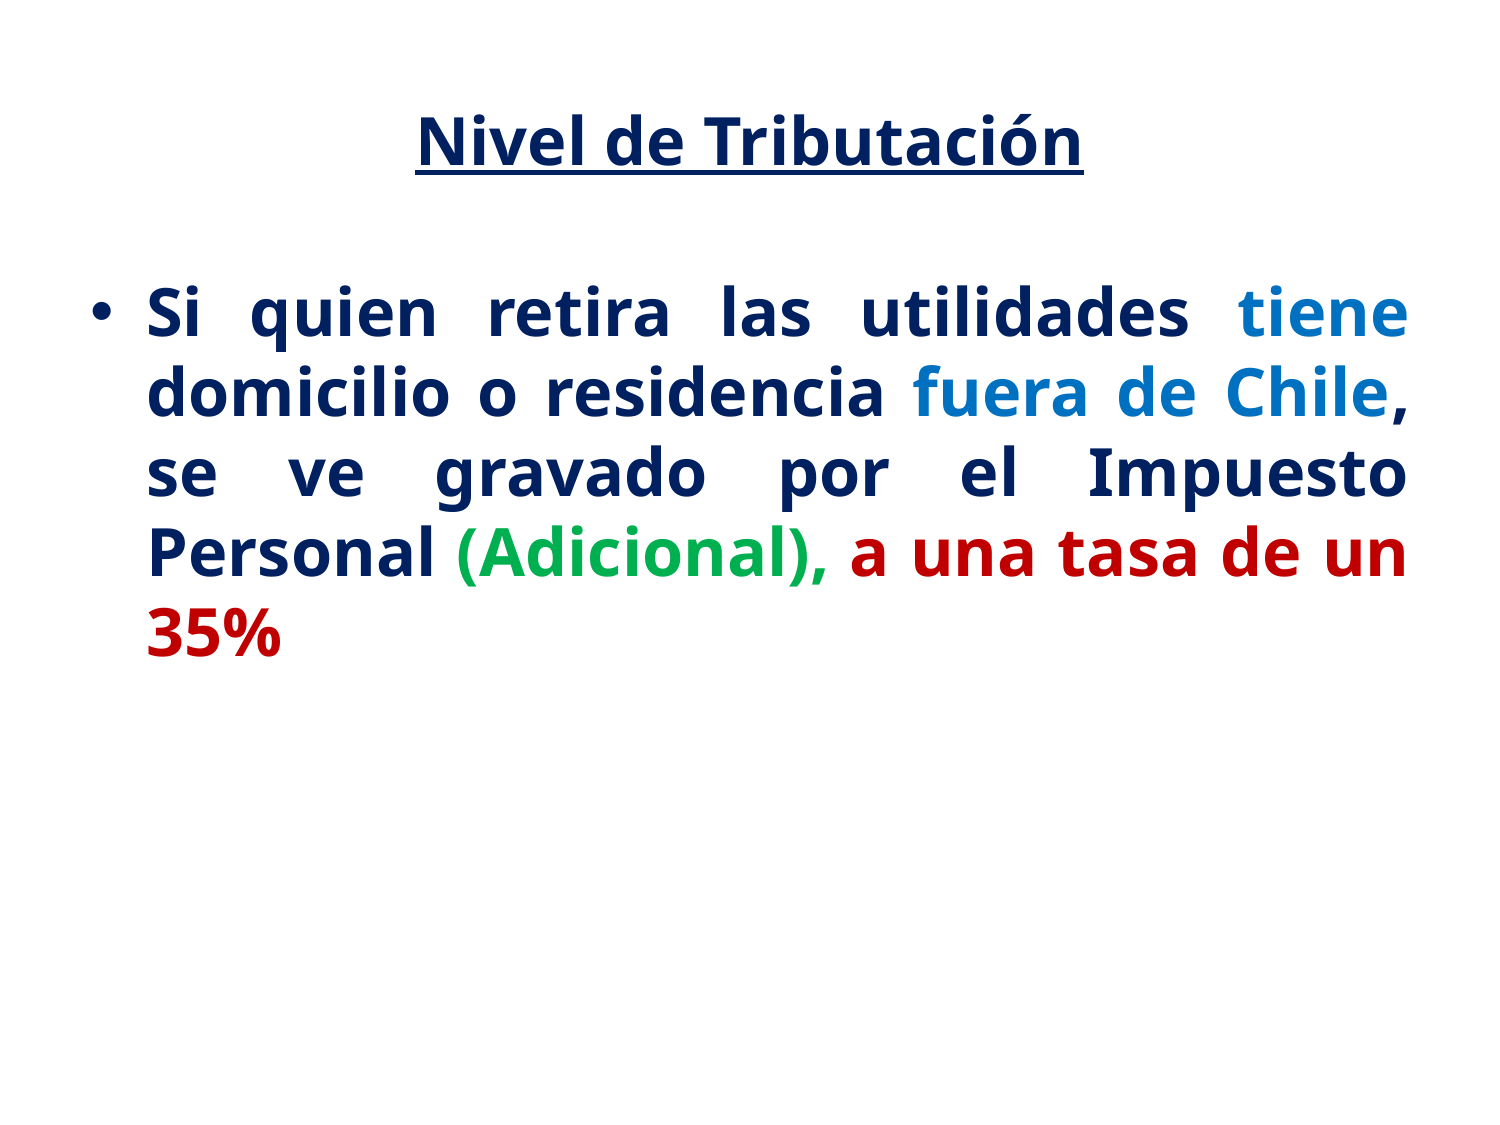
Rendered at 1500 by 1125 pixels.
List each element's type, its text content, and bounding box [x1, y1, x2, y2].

list Si quien retira las utilidades tiene domicilio o residencia fuera de Chile, se ve gravado por el Impuesto Personal (Adicional), a una tasa de un 35% [74, 262, 1426, 1006]
title Nivel de Tributación [74, 44, 1426, 233]
